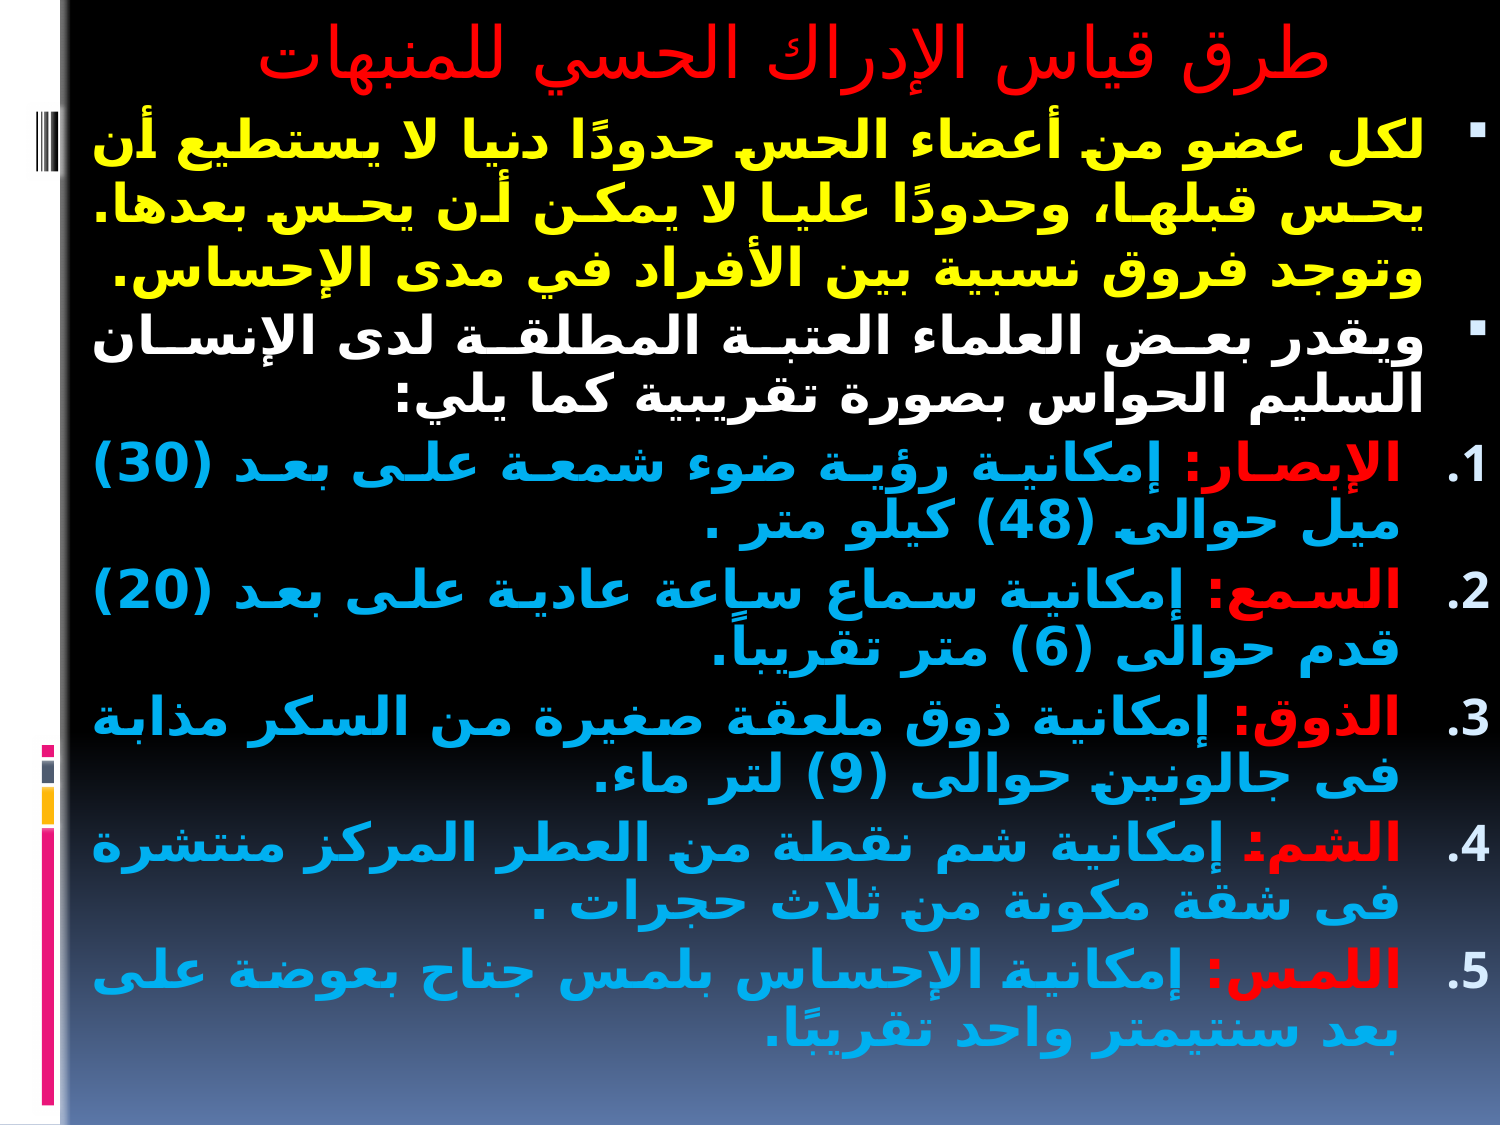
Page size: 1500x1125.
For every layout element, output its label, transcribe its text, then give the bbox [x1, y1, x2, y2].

list طرق قياس الإدراك الحسي للمنبهات لكل عضو من أعضاء الحس حدودًا دنيا لا يستطيع أن يحس قبلها، وحدودًا عليا لا يمكن أن يحس بعدها. وتوجد فروق نسبية بين الأفراد في مدى الإحساس. ويقدر بعض العلماء العتبة المطلقة لدى الإنسان السليم الحواس بصورة تقريبية كما يلي: الإبصار: إمكانية رؤية ضوء شمعة على بعد (30) ميل حوالى (48) كيلو متر . السمع: إمكانية سماع ساعة عادية على بعد (20) قدم حوالى (6) متر تقريباً. الذوق: إمكانية ذوق ملعقة صغيرة من السكر مذابة فى جالونين حوالى (9) لتر ماء. الشم: إمكانية شم نقطة من العطر المركز منتشرة فى شقة مكونة من ثلاث حجرات . اللمس: إمكانية الإحساس بلمس جناح بعوضة على بعد سنتيمتر واحد تقريبًا. [76, 0, 1500, 1125]
